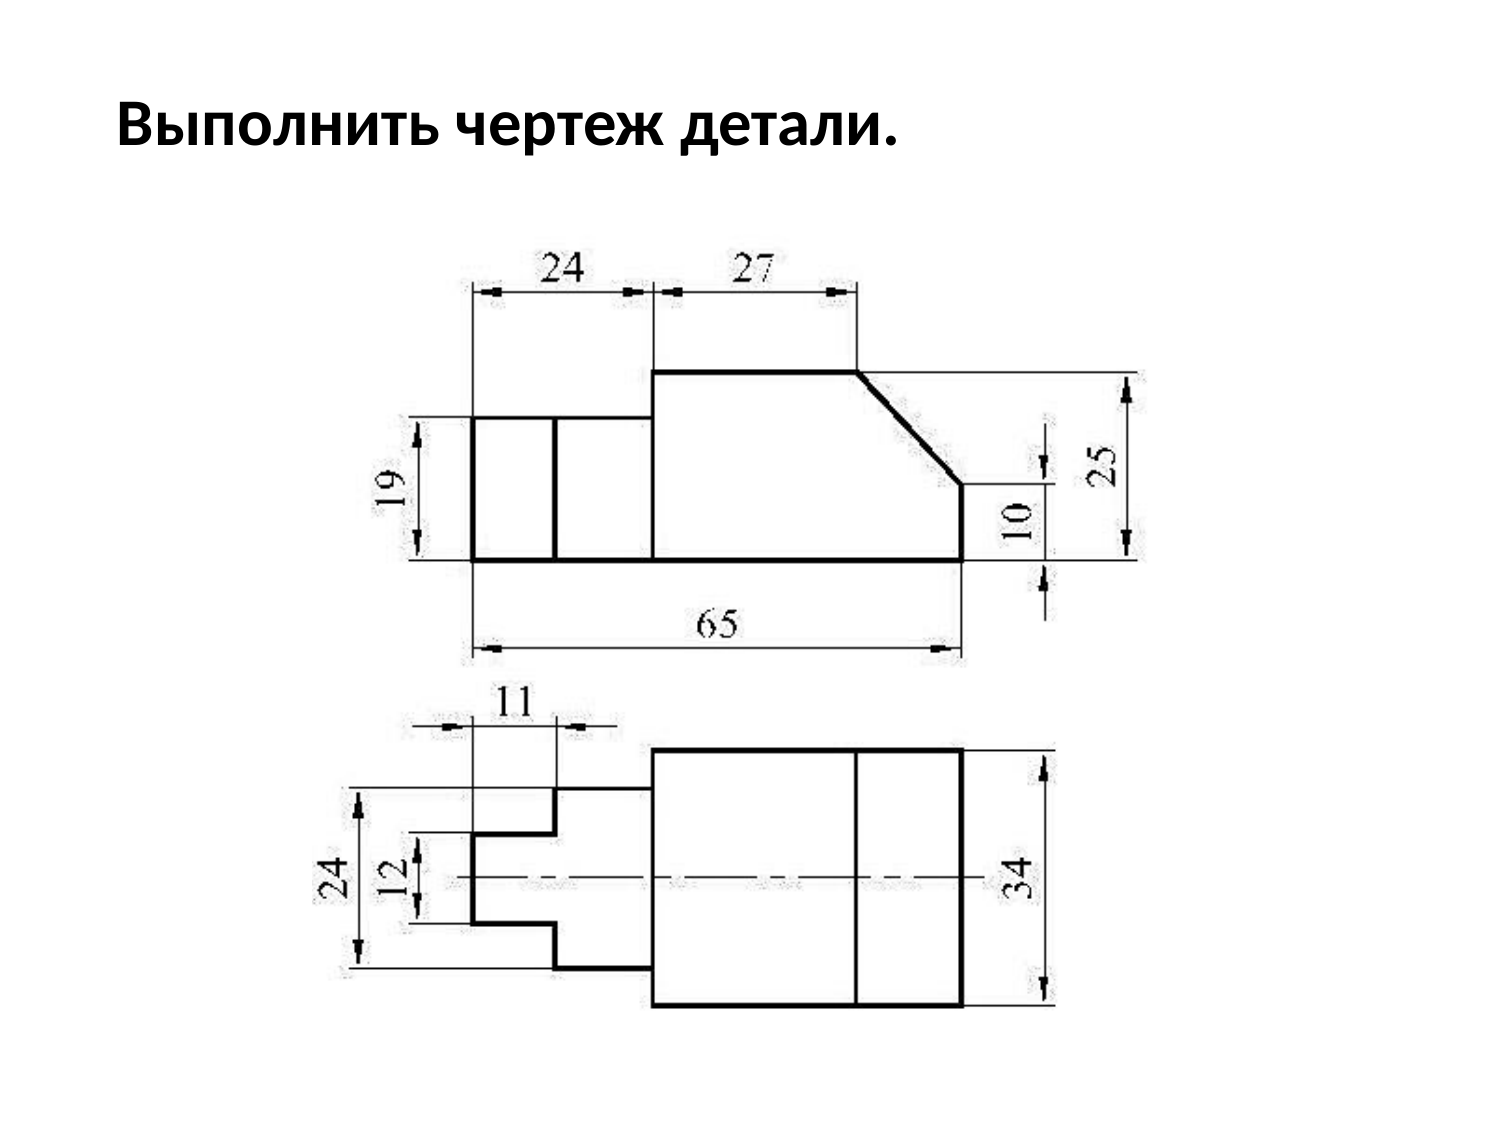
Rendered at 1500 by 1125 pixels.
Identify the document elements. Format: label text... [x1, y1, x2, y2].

text_box Выполнить чертеж детали. [101, 24, 1452, 213]
picture [312, 191, 1164, 1076]
